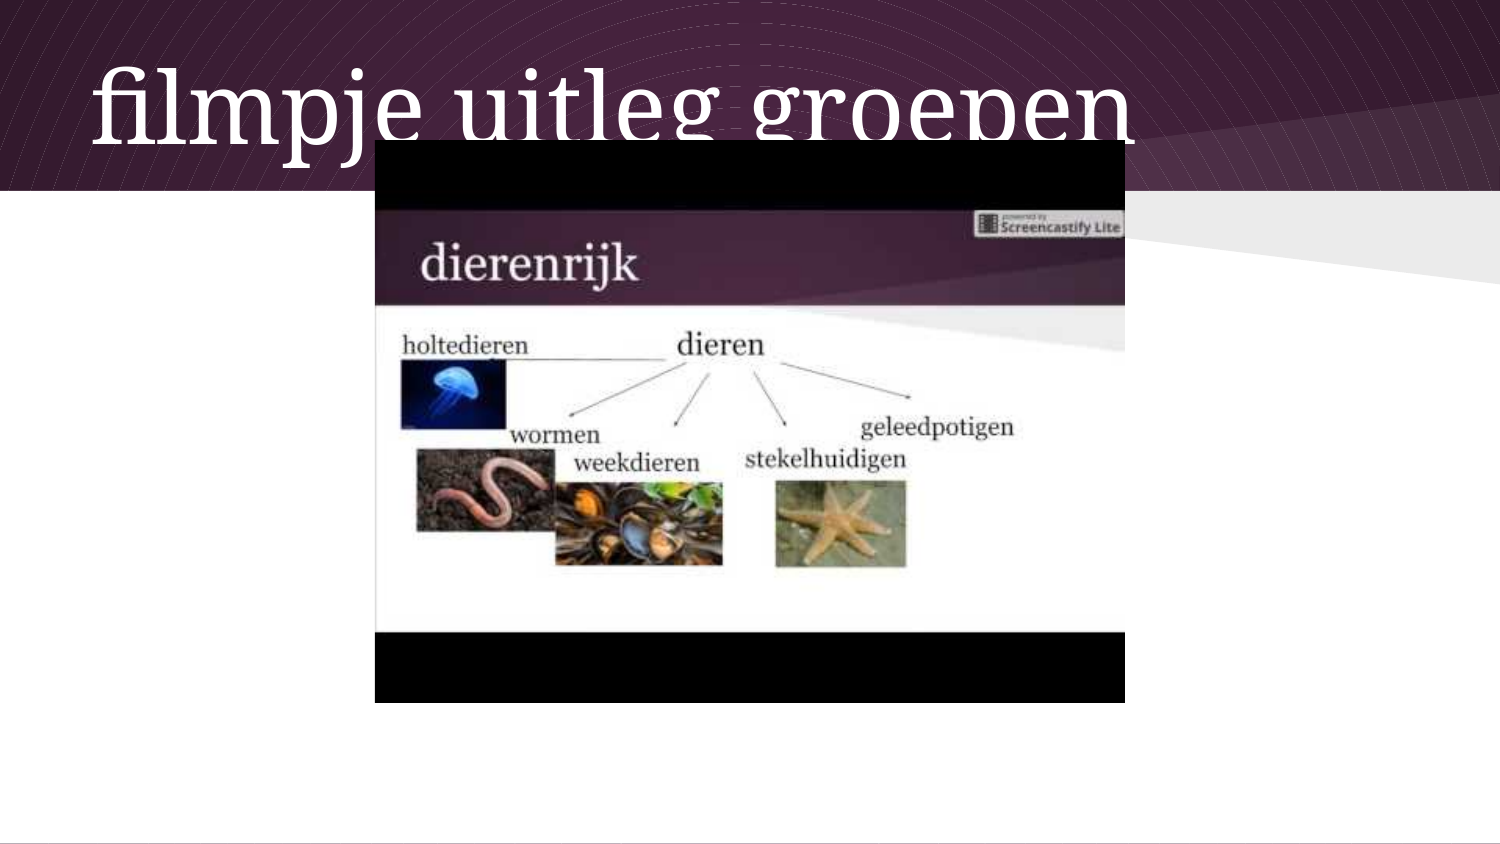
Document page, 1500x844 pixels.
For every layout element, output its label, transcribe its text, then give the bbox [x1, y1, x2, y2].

text_box [374, 140, 1125, 704]
title filmpje uitleg groepen [75, 33, 1425, 175]
